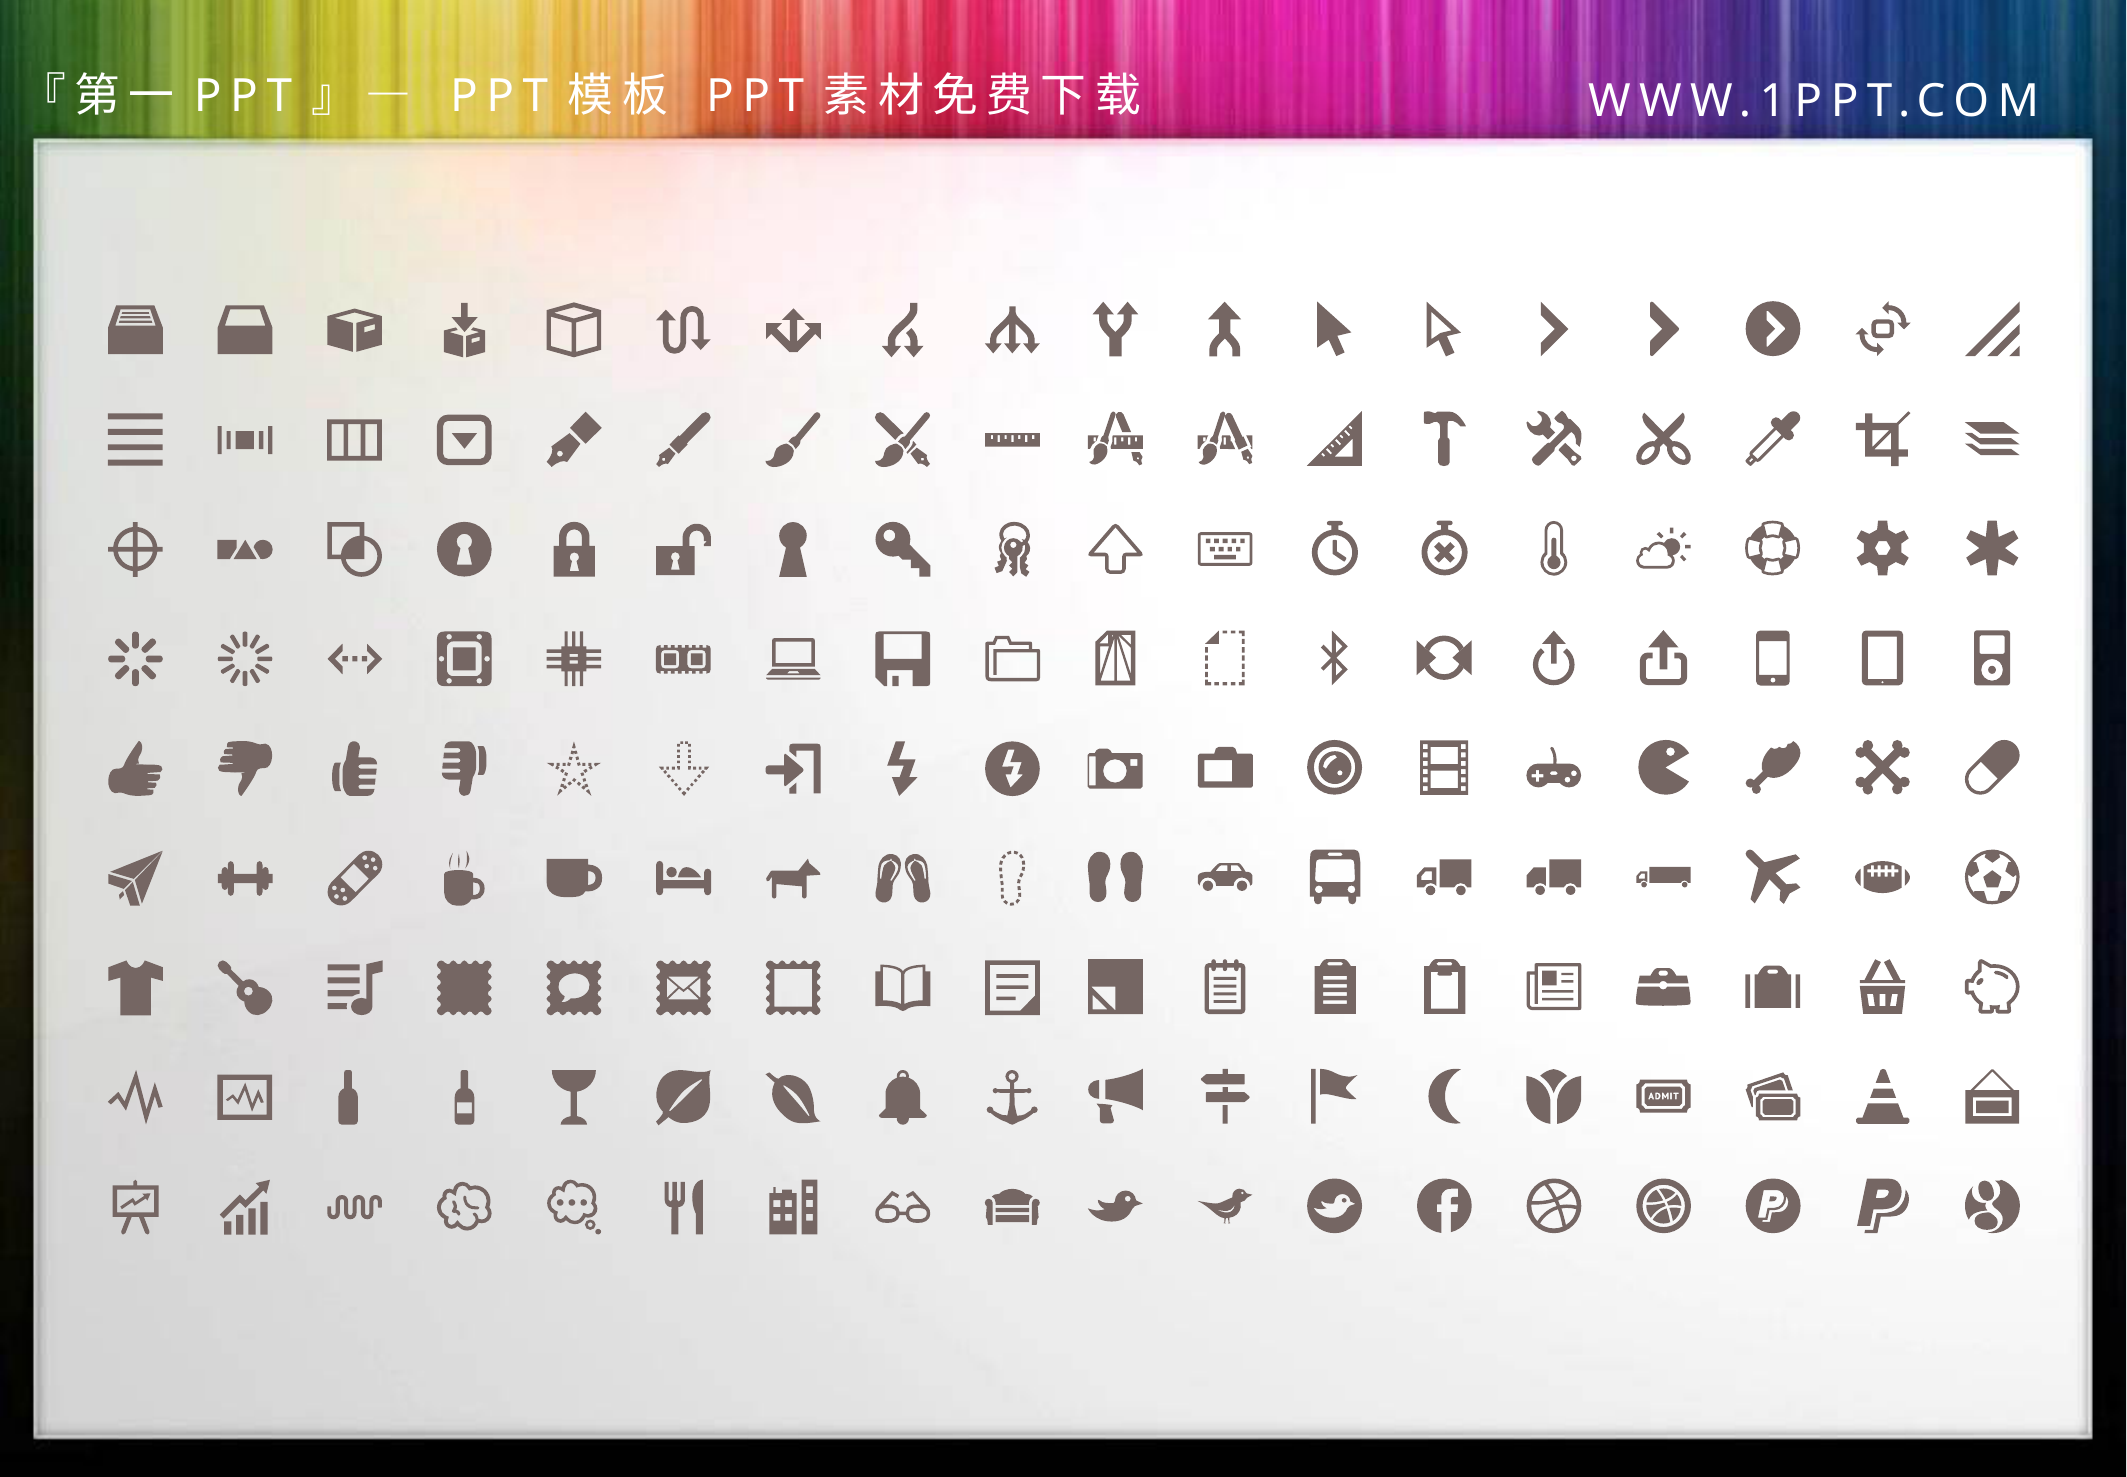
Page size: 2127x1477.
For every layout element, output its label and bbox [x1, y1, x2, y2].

text_box [1542, 630, 1566, 664]
text_box [1309, 849, 1361, 905]
text_box [1870, 1088, 1897, 1098]
text_box [1314, 959, 1356, 1014]
text_box [1754, 965, 1792, 1008]
text_box [108, 522, 163, 577]
text_box [451, 433, 478, 449]
text_box [546, 302, 602, 358]
text_box [1565, 885, 1576, 895]
text_box [1540, 301, 1569, 357]
text_box [1197, 435, 1209, 449]
text_box [255, 643, 270, 655]
text_box [332, 762, 342, 792]
text_box [1964, 422, 2020, 434]
text_box [586, 789, 592, 796]
text_box [1531, 410, 1582, 466]
text_box [260, 1201, 268, 1235]
text_box [789, 782, 797, 794]
text_box [1639, 652, 1688, 686]
text_box [788, 412, 821, 450]
text_box [1197, 746, 1253, 788]
text_box [655, 645, 711, 674]
text_box [1320, 630, 1348, 686]
text_box [107, 1069, 163, 1125]
text_box [1964, 739, 2020, 795]
text_box [1542, 970, 1557, 986]
text_box [242, 631, 248, 647]
text_box [1202, 880, 1214, 891]
text_box [1974, 1212, 1998, 1230]
text_box [588, 762, 593, 770]
text_box [692, 1179, 703, 1235]
text_box [443, 327, 464, 358]
text_box [1964, 301, 2020, 357]
text_box [463, 1195, 480, 1210]
text_box [903, 328, 924, 358]
text_box [1096, 1103, 1114, 1124]
text_box [995, 1215, 1030, 1223]
text_box [1205, 1087, 1250, 1103]
text_box [268, 426, 273, 455]
text_box [2009, 345, 2020, 357]
text_box [656, 1070, 711, 1126]
text_box [444, 870, 485, 906]
text_box [1207, 301, 1242, 357]
text_box [1205, 630, 1219, 644]
text_box [875, 964, 931, 1012]
text_box [1088, 1080, 1100, 1099]
text_box [1561, 972, 1574, 976]
text_box [114, 664, 130, 680]
text_box [546, 858, 603, 898]
text_box [1089, 443, 1108, 465]
text_box [1636, 871, 1648, 883]
text_box [906, 441, 917, 454]
text_box [875, 443, 904, 468]
text_box [1526, 746, 1582, 788]
text_box [327, 1003, 348, 1010]
text_box [1987, 323, 2020, 357]
text_box [1197, 532, 1253, 566]
text_box [1964, 443, 2020, 456]
text_box [551, 1070, 596, 1125]
text_box [1659, 1188, 1676, 1200]
text_box [595, 1228, 602, 1235]
text_box [436, 521, 492, 577]
text_box [1100, 411, 1116, 445]
text_box [1680, 554, 1687, 562]
text_box [1636, 1178, 1691, 1234]
text_box [1745, 741, 1801, 794]
text_box [1526, 867, 1546, 888]
text_box [217, 861, 273, 896]
text_box [1311, 1068, 1316, 1124]
text_box [1213, 976, 1237, 980]
text_box [547, 1179, 598, 1225]
text_box [108, 305, 163, 355]
text_box [555, 762, 560, 770]
text_box [367, 643, 383, 675]
text_box [327, 522, 382, 577]
text_box [985, 960, 1040, 1016]
text_box [436, 631, 492, 687]
text_box [477, 746, 487, 775]
text_box [1087, 435, 1099, 449]
text_box [466, 327, 486, 358]
text_box [892, 675, 899, 687]
text_box [1855, 411, 1911, 467]
text_box [1649, 866, 1691, 883]
text_box [1859, 985, 1906, 1014]
text_box [1421, 520, 1468, 576]
text_box [1131, 452, 1143, 466]
text_box [1762, 1099, 1794, 1115]
text_box [1209, 411, 1226, 445]
text_box [897, 412, 931, 450]
text_box [217, 741, 273, 796]
text_box [1425, 664, 1464, 680]
text_box [451, 1200, 461, 1216]
text_box [1423, 411, 1466, 467]
text_box [1644, 1086, 1683, 1106]
text_box [656, 960, 711, 1016]
text_box [1456, 885, 1466, 896]
text_box [985, 741, 1040, 797]
text_box [666, 866, 677, 878]
text_box [327, 1195, 382, 1220]
text_box [327, 990, 360, 997]
text_box [1424, 959, 1466, 1014]
text_box [342, 741, 378, 796]
text_box [1214, 554, 1236, 560]
text_box [217, 1074, 273, 1120]
text_box [1526, 963, 1582, 1011]
text_box [229, 668, 241, 684]
text_box [887, 741, 918, 797]
text_box [1974, 630, 2011, 686]
text_box [1745, 520, 1801, 576]
text_box [1197, 863, 1253, 886]
text_box [1681, 881, 1688, 888]
text_box [441, 741, 477, 796]
text_box [1638, 739, 1690, 795]
text_box [351, 960, 383, 1016]
text_box [553, 521, 595, 577]
text_box [1756, 630, 1790, 686]
text_box [1434, 542, 1455, 563]
text_box [118, 891, 125, 900]
text_box [217, 656, 234, 662]
text_box [1652, 1208, 1671, 1224]
text_box [248, 1208, 256, 1235]
text_box [1856, 1103, 1910, 1124]
text_box [1636, 412, 1691, 465]
text_box [1964, 432, 2020, 445]
text_box [560, 783, 568, 790]
text_box [910, 447, 931, 467]
text_box [141, 638, 157, 653]
text_box [217, 539, 237, 560]
text_box [546, 960, 602, 1016]
text_box [107, 428, 163, 435]
text_box [1236, 880, 1248, 891]
text_box [1875, 1068, 1891, 1083]
text_box [984, 306, 1040, 354]
text_box [236, 1214, 244, 1235]
text_box [1318, 751, 1352, 785]
text_box [1110, 435, 1143, 449]
text_box [1307, 739, 1363, 795]
text_box [120, 1193, 151, 1210]
text_box [107, 459, 163, 466]
text_box [1526, 1075, 1551, 1124]
text_box [1864, 1189, 1909, 1234]
text_box [1988, 665, 1996, 674]
text_box [108, 740, 163, 796]
text_box [996, 985, 1029, 989]
text_box [436, 414, 492, 466]
text_box [801, 1179, 818, 1235]
text_box [454, 1070, 475, 1125]
text_box [436, 1181, 492, 1231]
text_box [1092, 301, 1139, 357]
text_box [1859, 959, 1906, 984]
text_box [1861, 630, 1904, 686]
text_box [327, 977, 360, 984]
text_box [1225, 412, 1248, 450]
text_box [125, 882, 140, 906]
text_box [1416, 640, 1437, 676]
text_box [991, 1188, 1033, 1205]
text_box [1745, 974, 1751, 1008]
text_box [108, 655, 126, 663]
text_box [1087, 851, 1111, 903]
text_box [1204, 959, 1246, 1015]
text_box [1856, 520, 1909, 576]
text_box [1855, 739, 1910, 795]
text_box [1646, 1189, 1664, 1203]
text_box [765, 753, 804, 787]
text_box [1745, 1178, 1801, 1234]
text_box [1238, 630, 1245, 637]
text_box [765, 443, 794, 468]
text_box [546, 631, 602, 687]
text_box [1095, 630, 1136, 686]
text_box [580, 1199, 587, 1206]
text_box [875, 1190, 931, 1223]
text_box [1088, 959, 1143, 1015]
text_box [145, 655, 163, 663]
text_box [1656, 531, 1664, 539]
text_box [249, 668, 261, 684]
text_box [235, 431, 254, 450]
text_box [1105, 1068, 1143, 1111]
text_box [656, 447, 676, 467]
text_box [327, 419, 382, 461]
text_box [1222, 1105, 1228, 1124]
text_box [327, 308, 382, 352]
text_box [1311, 520, 1358, 576]
text_box [1205, 679, 1212, 686]
text_box [664, 653, 677, 666]
text_box [769, 1187, 797, 1235]
text_box [249, 634, 261, 649]
text_box [217, 305, 273, 355]
text_box [1964, 849, 2020, 905]
text_box [875, 521, 931, 577]
text_box [765, 1072, 821, 1124]
text_box [881, 302, 918, 358]
text_box [1745, 411, 1801, 466]
text_box [656, 523, 711, 576]
text_box [1198, 443, 1217, 465]
text_box [1526, 1178, 1582, 1234]
text_box [1635, 986, 1691, 1006]
text_box [229, 634, 241, 649]
text_box [1452, 640, 1472, 676]
text_box [556, 1199, 564, 1206]
text_box [581, 783, 589, 790]
text_box [1978, 1180, 1994, 1201]
text_box [1753, 1079, 1786, 1096]
text_box [1087, 1190, 1143, 1222]
text_box [1087, 748, 1143, 789]
text_box [217, 960, 273, 1016]
text_box [226, 431, 231, 450]
text_box [1855, 327, 1884, 357]
text_box [107, 413, 163, 420]
text_box [451, 302, 478, 333]
text_box [1200, 1068, 1245, 1085]
text_box [1638, 968, 1689, 984]
text_box [1540, 520, 1568, 576]
text_box [257, 656, 273, 662]
text_box [690, 653, 703, 666]
text_box [985, 433, 1040, 447]
text_box [1755, 1093, 1801, 1121]
text_box [984, 1198, 993, 1225]
text_box [1650, 301, 1680, 357]
text_box [1745, 301, 1801, 357]
text_box [789, 743, 821, 794]
text_box [1857, 1178, 1902, 1226]
text_box [465, 850, 470, 869]
text_box [112, 1179, 159, 1235]
text_box [1965, 1069, 2020, 1124]
text_box [217, 426, 222, 455]
text_box [1976, 978, 1984, 986]
text_box [1636, 1079, 1691, 1113]
text_box [664, 1181, 685, 1235]
text_box [108, 874, 132, 889]
text_box [1526, 410, 1556, 440]
text_box [253, 539, 273, 560]
text_box [132, 631, 139, 649]
text_box [224, 1221, 232, 1235]
text_box [1558, 442, 1582, 466]
text_box [1976, 1100, 2009, 1114]
text_box [1904, 868, 1910, 886]
text_box [1416, 867, 1437, 888]
text_box [994, 521, 1031, 577]
text_box [568, 1199, 576, 1206]
text_box [1966, 520, 2019, 576]
text_box [1088, 523, 1143, 574]
text_box [1666, 1194, 1682, 1206]
text_box [219, 1179, 271, 1219]
text_box [669, 412, 711, 454]
text_box [1439, 859, 1472, 888]
text_box [225, 1082, 264, 1112]
text_box [110, 850, 163, 879]
text_box [1428, 1068, 1461, 1124]
text_box [255, 663, 270, 674]
text_box [1120, 851, 1143, 903]
text_box [656, 860, 712, 896]
text_box [1993, 970, 2009, 980]
text_box [1863, 861, 1902, 894]
text_box [875, 631, 931, 687]
text_box [1646, 1202, 1666, 1218]
text_box [1557, 1075, 1582, 1124]
text_box [1540, 1069, 1568, 1094]
text_box [570, 411, 602, 444]
text_box [1769, 1196, 1777, 1202]
text_box [452, 647, 476, 671]
text_box [242, 670, 248, 687]
text_box [1795, 974, 1801, 1008]
text_box [878, 1070, 927, 1125]
text_box [114, 638, 130, 653]
text_box [779, 522, 807, 577]
text_box [678, 867, 701, 878]
text_box [436, 960, 492, 1016]
text_box [1306, 411, 1362, 466]
text_box [1213, 984, 1237, 988]
text_box [765, 960, 821, 1016]
text_box [875, 853, 901, 903]
text_box [996, 996, 1016, 1001]
text_box [1031, 1198, 1040, 1225]
text_box [1648, 630, 1679, 670]
text_box [1426, 301, 1462, 357]
text_box [772, 638, 815, 667]
text_box [655, 306, 711, 354]
text_box [1424, 635, 1464, 651]
text_box [996, 974, 1029, 978]
text_box [220, 663, 235, 674]
text_box [1535, 885, 1545, 895]
text_box [134, 852, 163, 904]
text_box [904, 853, 931, 903]
text_box [327, 964, 360, 971]
text_box [1855, 868, 1861, 886]
text_box [1549, 859, 1582, 888]
text_box [107, 444, 163, 451]
text_box [1320, 1068, 1358, 1100]
text_box [766, 308, 821, 353]
text_box [1669, 1207, 1681, 1222]
text_box [557, 788, 563, 796]
text_box [1745, 849, 1801, 905]
text_box [108, 960, 163, 1016]
text_box [570, 750, 578, 755]
text_box [220, 643, 235, 655]
text_box [1983, 870, 2002, 888]
text_box [233, 539, 257, 560]
text_box [1317, 301, 1352, 357]
text_box [1965, 1186, 1988, 1220]
text_box [1964, 959, 2020, 1014]
text_box [766, 858, 821, 899]
text_box [1246, 435, 1253, 450]
text_box [546, 433, 581, 467]
text_box [327, 850, 383, 906]
text_box [1532, 648, 1575, 686]
text_box [584, 1219, 596, 1230]
text_box [1197, 1188, 1253, 1224]
text_box [1987, 1179, 2020, 1234]
text_box [141, 664, 157, 680]
text_box [1680, 531, 1687, 539]
text_box [1307, 1178, 1363, 1234]
picture [0, 0, 2127, 1477]
text_box [1641, 881, 1647, 888]
text_box [985, 635, 1041, 682]
text_box [338, 1070, 358, 1125]
text_box [986, 1070, 1038, 1125]
text_box [546, 762, 555, 767]
text_box [132, 669, 139, 687]
text_box [361, 656, 368, 662]
text_box [1882, 301, 1911, 330]
text_box [1332, 539, 1347, 562]
text_box [1636, 538, 1681, 569]
text_box [1116, 412, 1132, 433]
text_box [327, 643, 343, 675]
text_box [1745, 1072, 1793, 1108]
text_box [258, 431, 264, 450]
text_box [1420, 740, 1469, 795]
text_box [1542, 997, 1574, 1001]
text_box [1425, 885, 1436, 896]
text_box [1241, 448, 1253, 465]
text_box [1547, 537, 1561, 570]
text_box [1871, 319, 1895, 339]
text_box [1213, 992, 1237, 996]
text_box [1417, 1178, 1472, 1233]
text_box [995, 1207, 1030, 1213]
text_box [1238, 679, 1245, 686]
text_box [874, 412, 904, 440]
text_box [1219, 435, 1236, 450]
text_box [766, 668, 821, 676]
